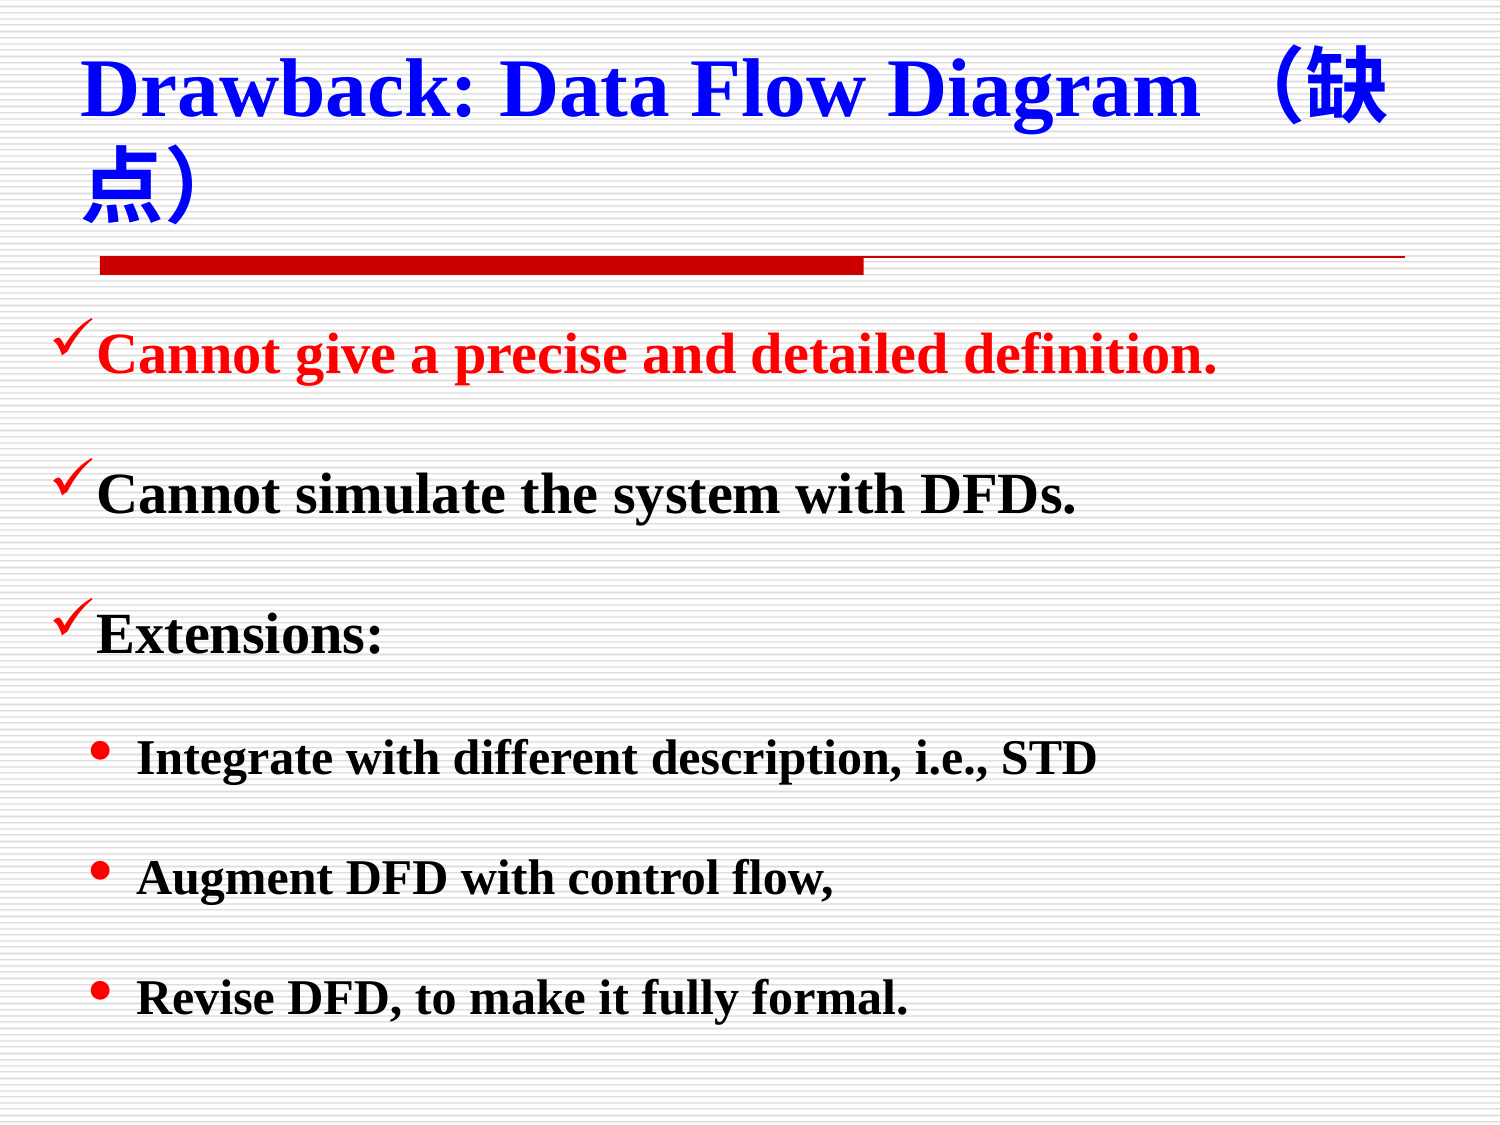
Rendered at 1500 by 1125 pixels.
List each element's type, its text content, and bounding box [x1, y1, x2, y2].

text_box Drawback: Data Flow Diagram（缺点） [66, 25, 1500, 241]
text_box Cannot give a precise and detailed definition. Cannot simulate the system with DFDs. Extensions: Integrate with different description, i.e., STD Augment DFD with control flow, Revise DFD, to make it fully formal. [33, 307, 1500, 1033]
picture [0, 0, 1500, 1125]
